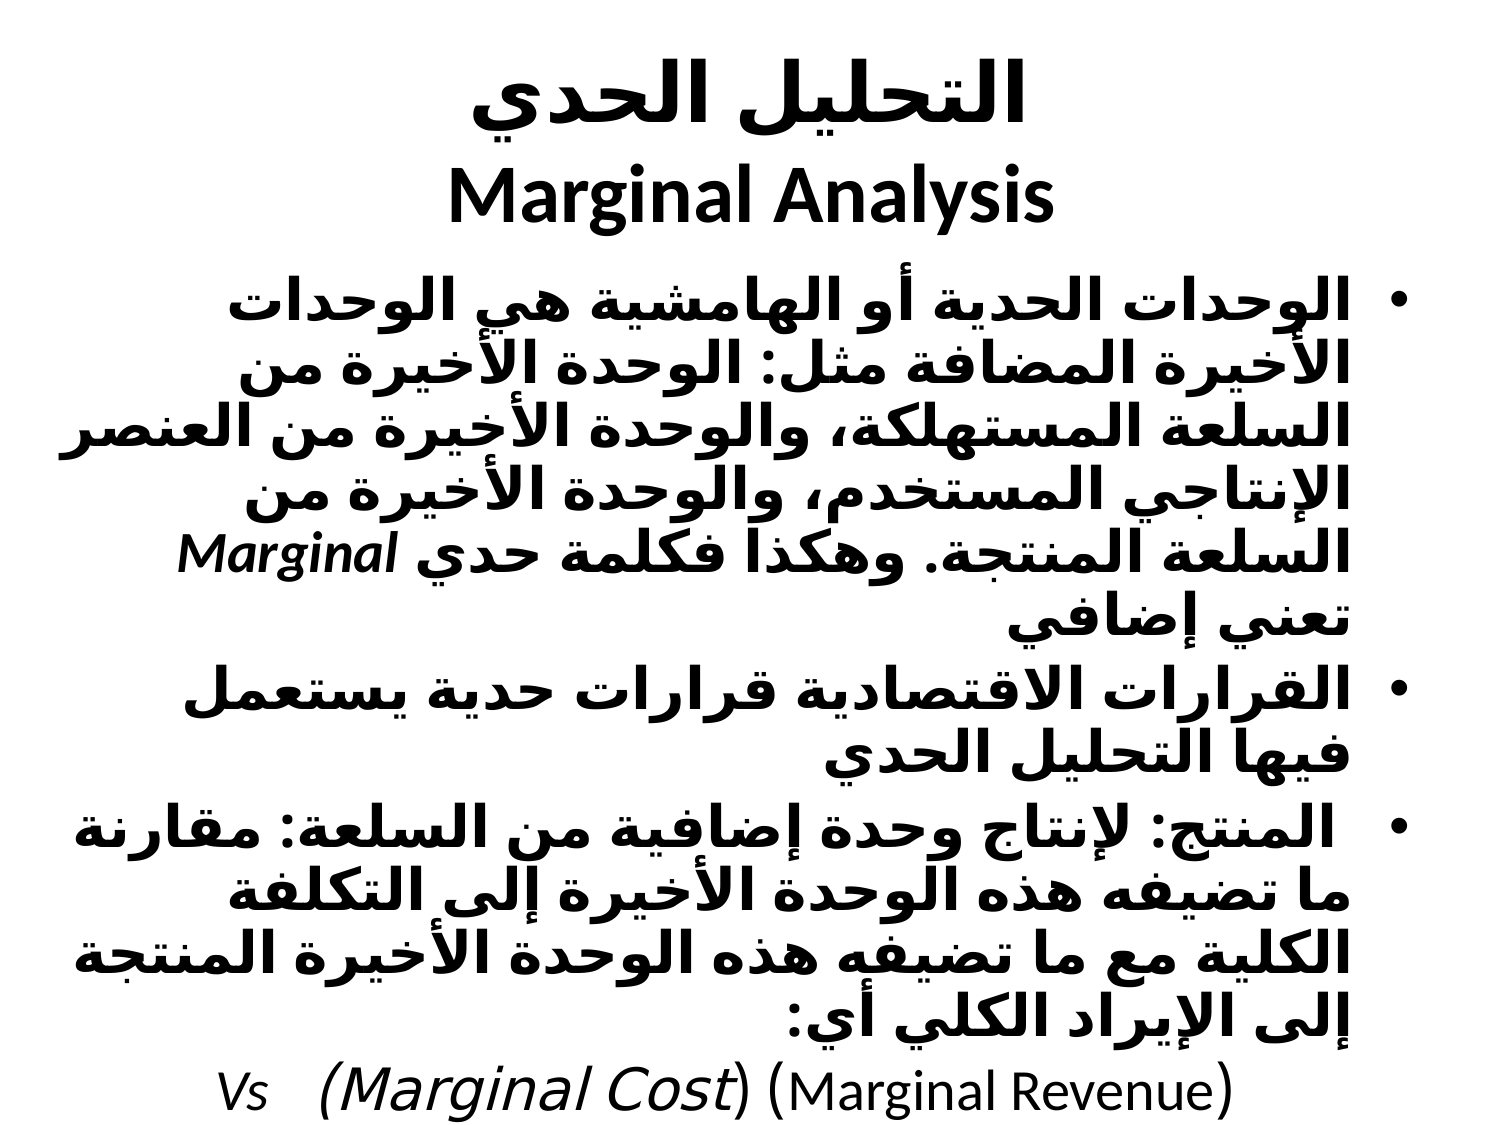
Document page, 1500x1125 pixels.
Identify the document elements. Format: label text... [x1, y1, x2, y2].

list الوحدات الحدية أو الهامشية هي الوحدات الأخيرة المضافة مثل: الوحدة الأخيرة من السلعة المستهلكة، والوحدة الأخيرة من العنصر الإنتاجي المستخدم، والوحدة الأخيرة من السلعة المنتجة. وهكذا فكلمة حدي Marginal تعني إضافي القرارات الاقتصادية قرارات حدية يستعمل فيها التحليل الحدي المنتج: لإنتاج وحدة إضافية من السلعة: مقارنة ما تضيفه هذه الوحدة الأخيرة إلى التكلفة الكلية مع ما تضيفه هذه الوحدة الأخيرة المنتجة إلى الإيراد الكلي أي: (Marginal Revenue) (Marginal Cost) Vs عندما تفكر في العمل /الدراسة ساعة إضافية ماذا يدور في ذهنك؟؟ [41, 262, 1425, 1005]
title التحليل الحدي Marginal Analysis [75, 45, 1425, 233]
